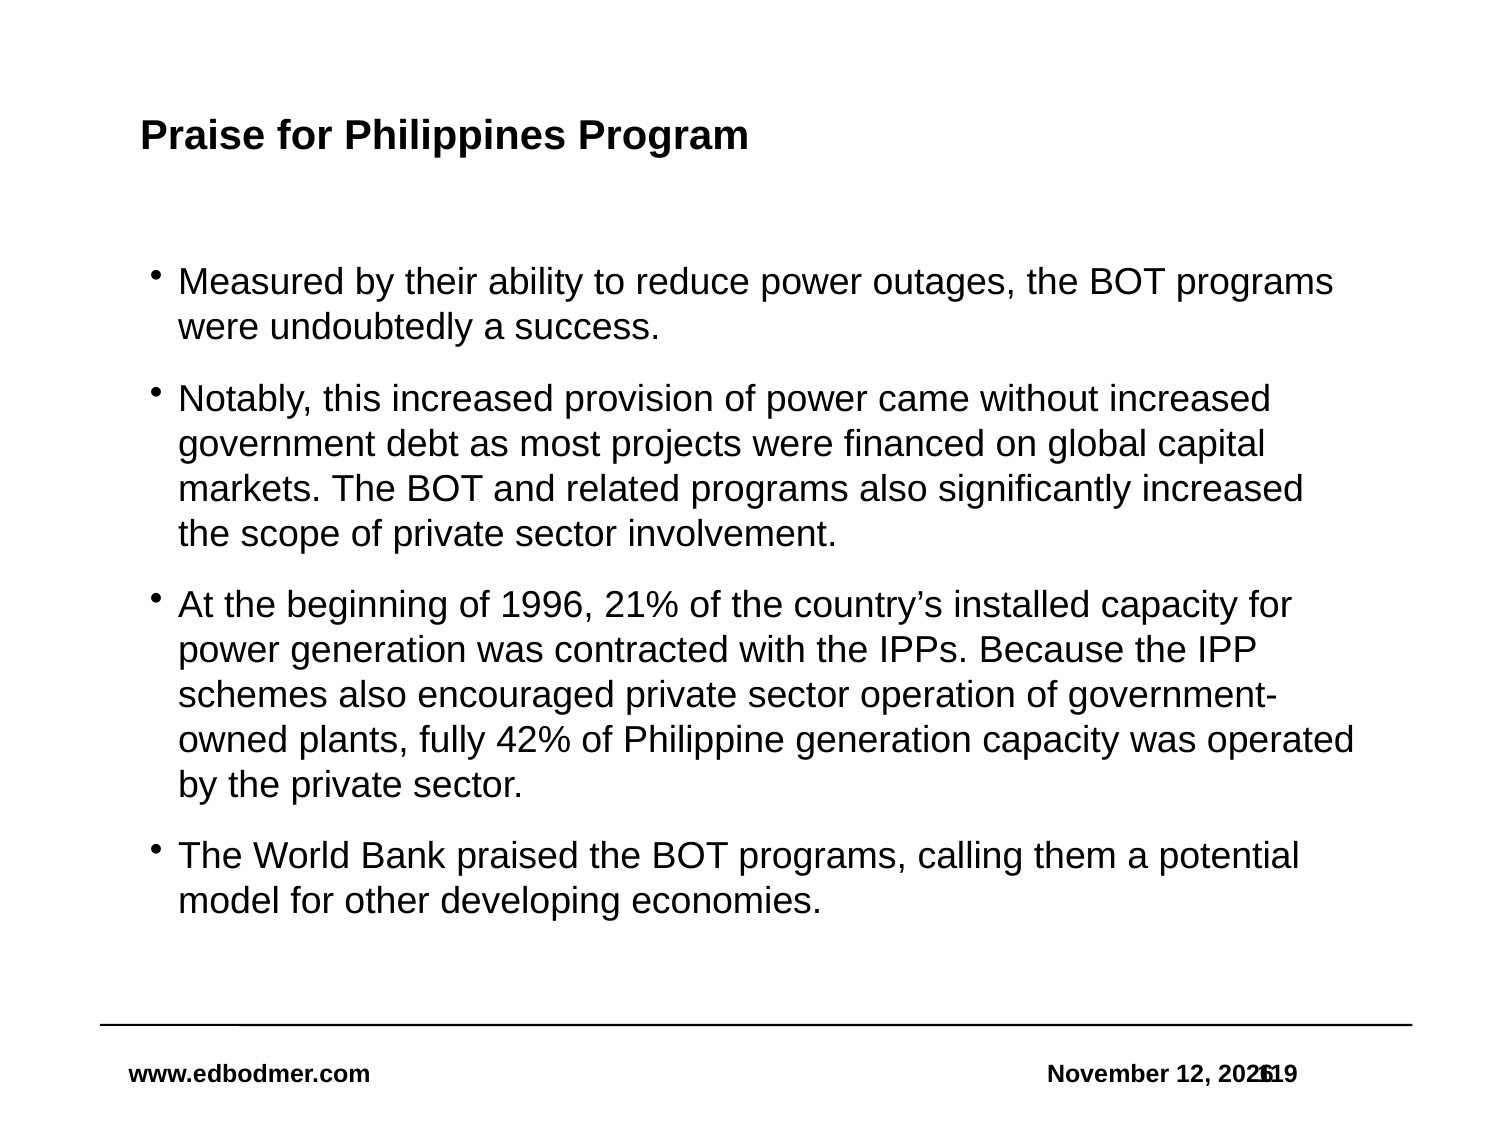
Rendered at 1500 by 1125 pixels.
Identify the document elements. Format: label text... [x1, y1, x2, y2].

list Measured by their ability to reduce power outages, the BOT programs were undoubtedly a success. Notably, this increased provision of power came without increased government debt as most projects were financed on global capital markets. The BOT and related programs also significantly increased the scope of private sector involvement. At the beginning of 1996, 21% of the country’s installed capacity for power generation was contracted with the IPPs. Because the IPP schemes also encouraged private sector operation of government-owned plants, fully 42% of Philippine generation capacity was operated by the private sector. The World Bank praised the BOT programs, calling them a potential model for other developing economies. [124, 249, 1376, 1001]
title Praise for Philippines Program [124, 99, 1288, 226]
